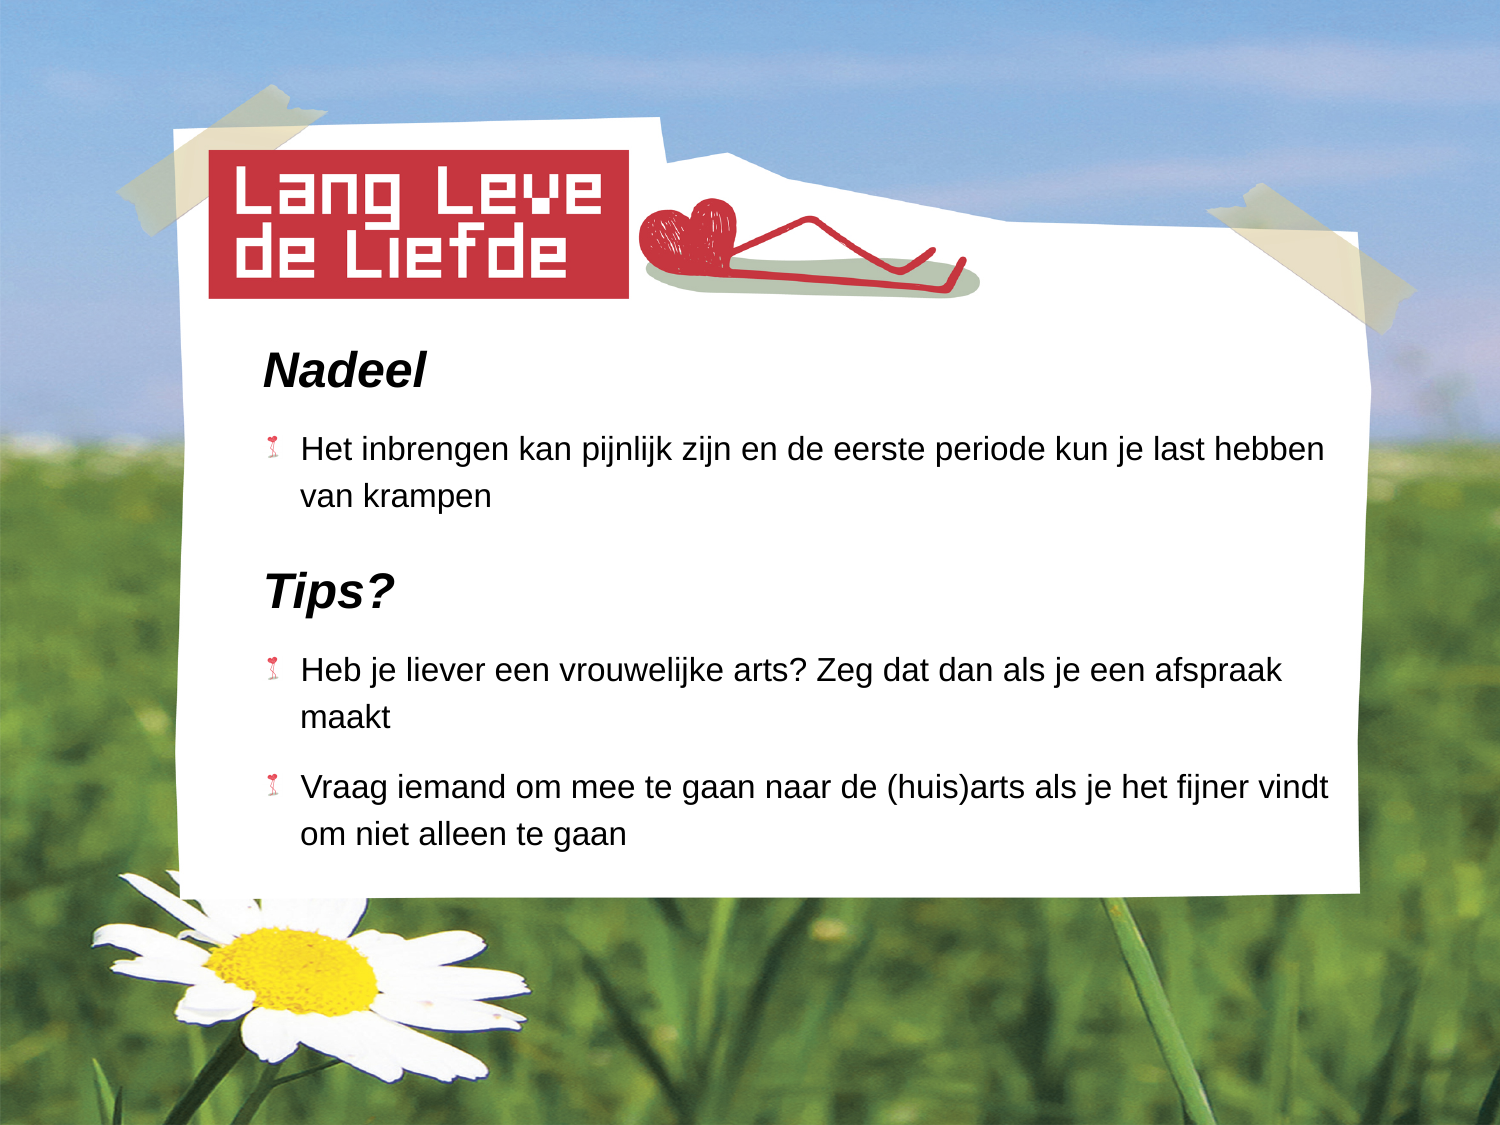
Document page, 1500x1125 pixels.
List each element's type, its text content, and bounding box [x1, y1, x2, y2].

picture [0, 0, 1500, 1125]
list Nadeel Het inbrengen kan pijnlijk zijn en de eerste periode kun je last hebben van krampen Tips? Heb je liever een vrouwelijke arts? Zeg dat dan als je een afspraak maakt Vraag iemand om mee te gaan naar de (huis)arts als je het fijner vindt om niet alleen te gaan [247, 329, 1365, 903]
